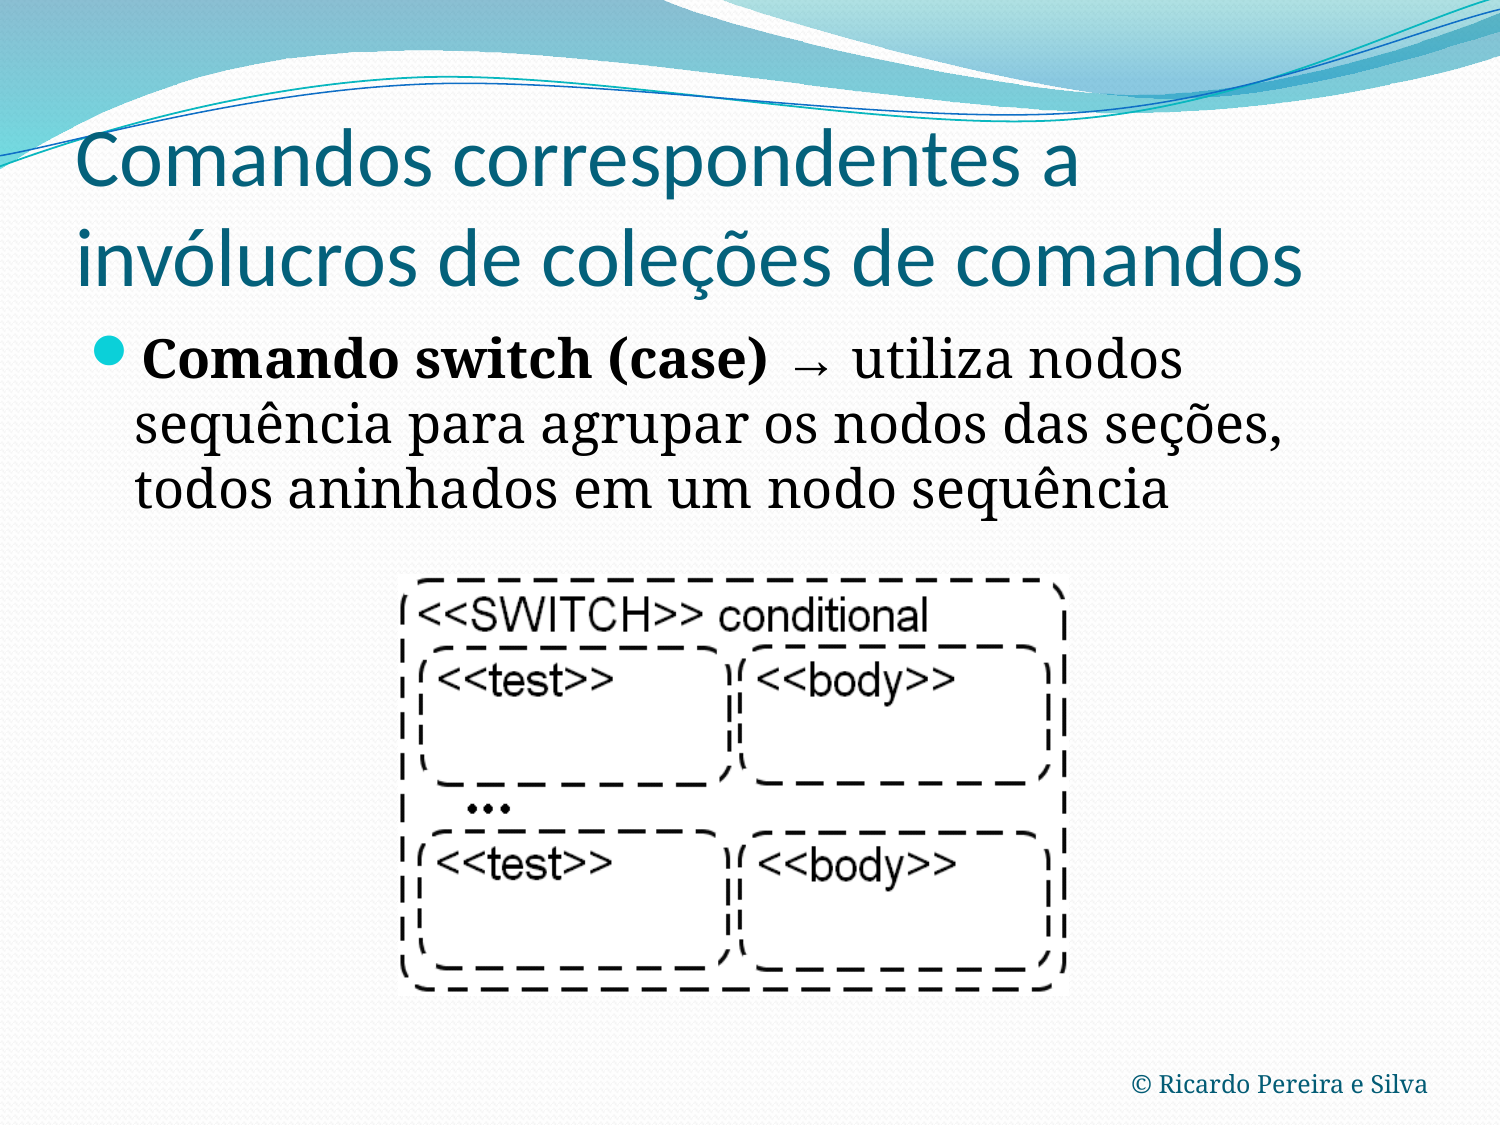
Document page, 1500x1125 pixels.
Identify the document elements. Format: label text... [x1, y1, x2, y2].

picture [398, 573, 1069, 997]
title Comandos correspondentes a invólucros de coleções de comandos [75, 115, 1425, 303]
list Comando switch (case) → utiliza nodos sequência para agrupar os nodos das seções, todos aninhados em um nodo sequência [75, 317, 1425, 539]
footer © Ricardo Pereira e Silva [1101, 1042, 1429, 1103]
